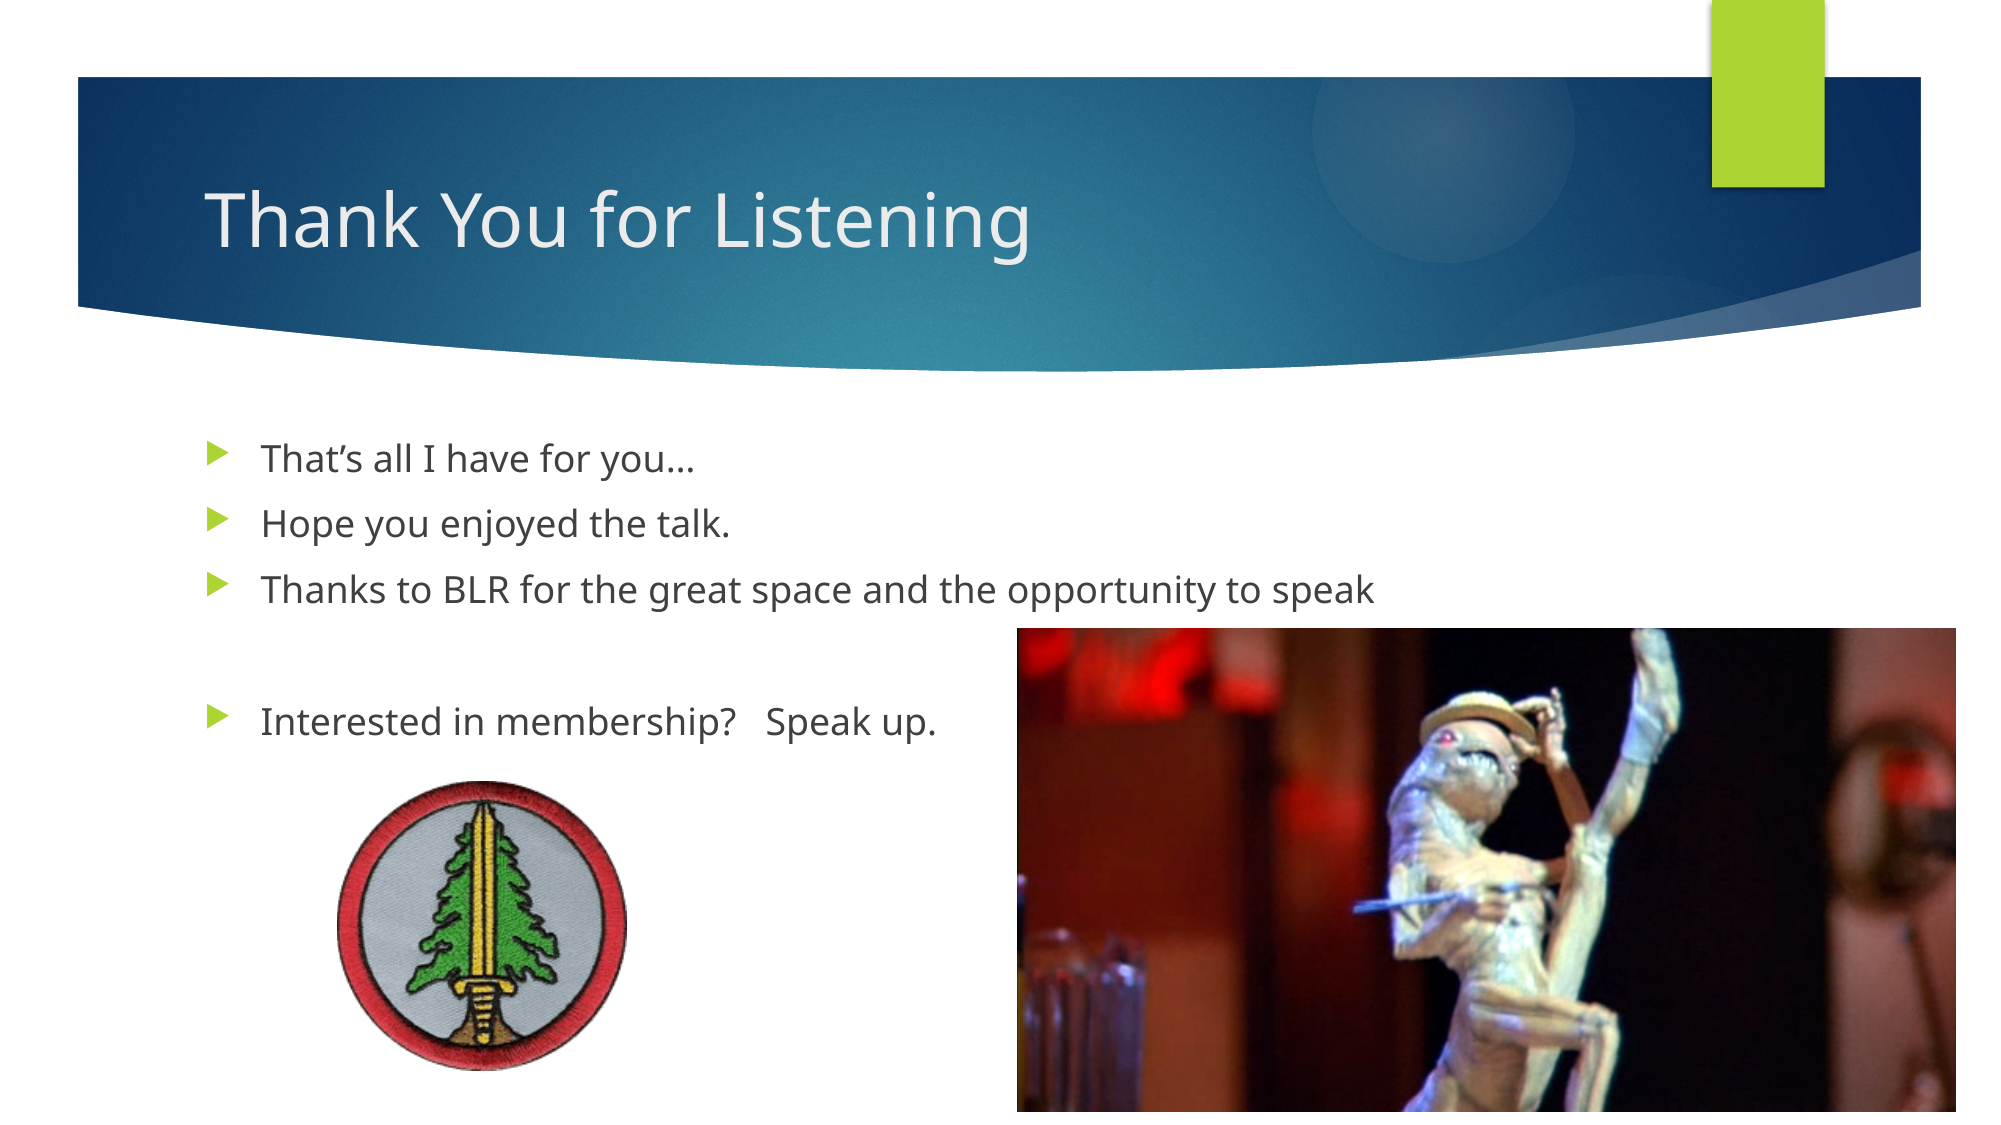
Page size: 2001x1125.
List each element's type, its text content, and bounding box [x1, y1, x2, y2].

picture [1017, 628, 1956, 1112]
list That’s all I have for you… Hope you enjoyed the talk. Thanks to BLR for the great space and the opportunity to speak Interested in membership? Speak up. [189, 427, 1627, 988]
picture [337, 781, 627, 1071]
title Thank You for Listening [189, 159, 1627, 276]
